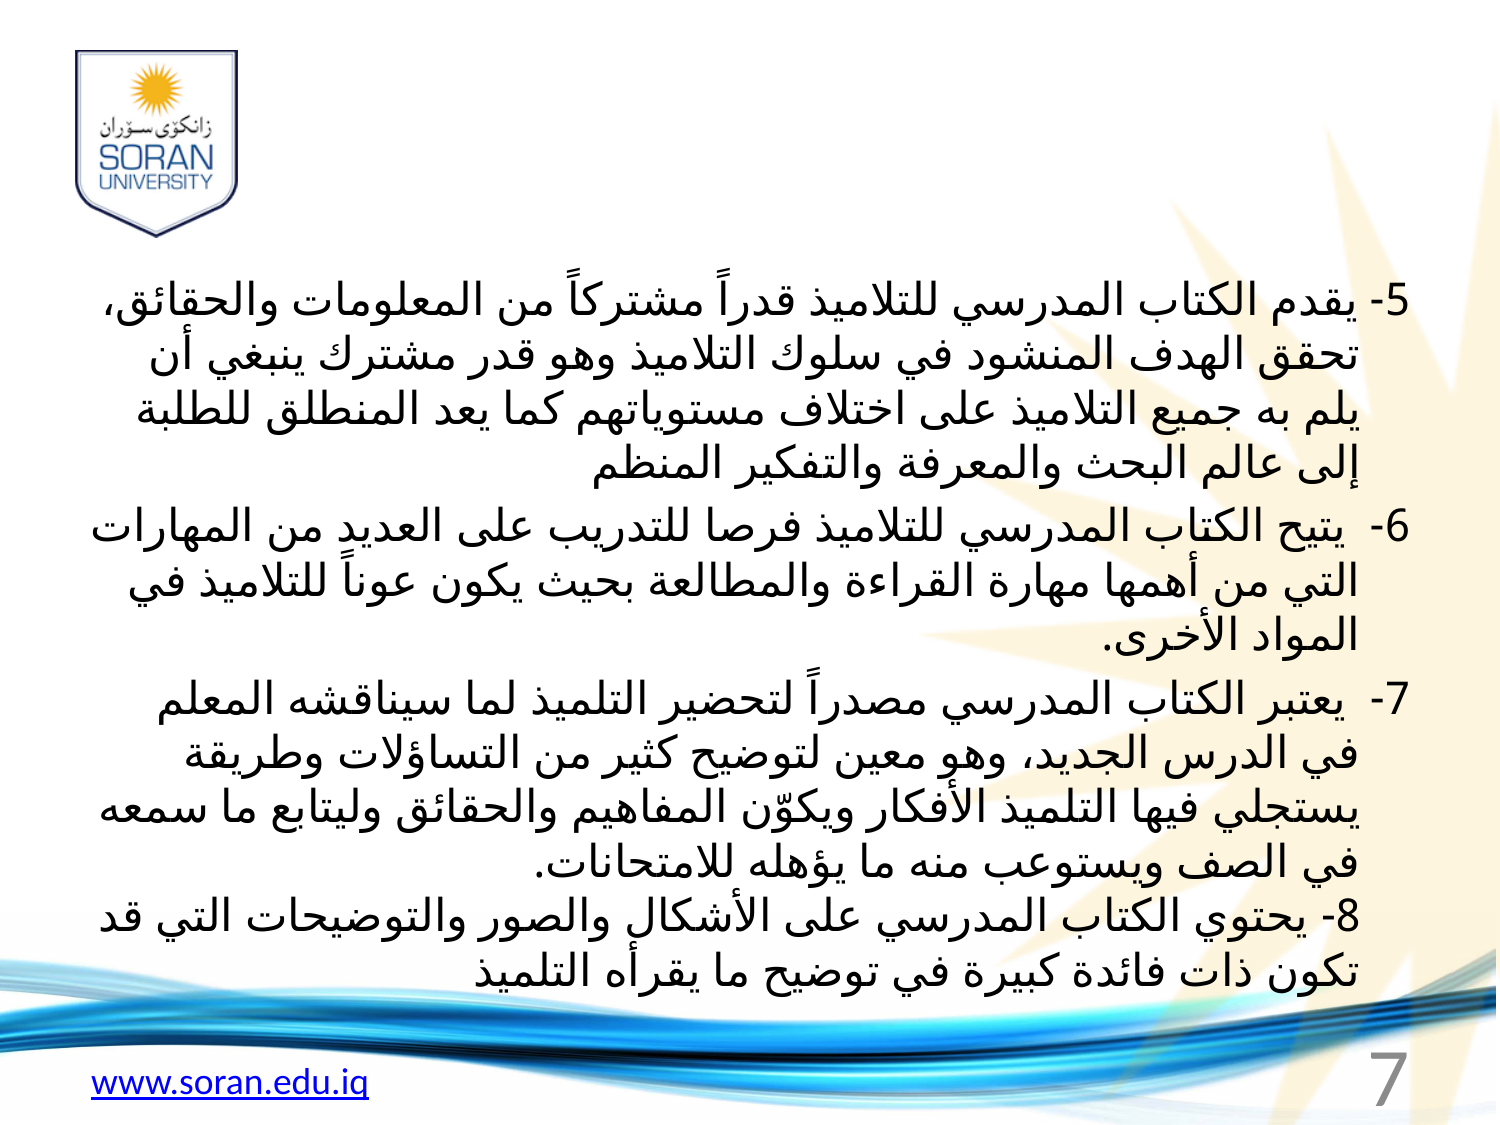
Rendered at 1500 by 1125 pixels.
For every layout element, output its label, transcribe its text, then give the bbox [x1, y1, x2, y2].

slide_number 7 [1074, 1042, 1425, 1103]
list 5- يقدم الكتاب المدرسي للتلاميذ قدراً مشتركاً من المعلومات والحقائق، تحقق الهدف المنشود في سلوك التلاميذ وهو قدر مشترك ينبغي أن يلم به جميع التلاميذ على اختلاف مستوياتهم كما يعد المنطلق للطلبة إلى عالم البحث والمعرفة والتفكير المنظم 6- يتيح الكتاب المدرسي للتلاميذ فرصا للتدريب على العديد من المهارات التي من أهمها مهارة القراءة والمطالعة بحيث يكون عوناً للتلاميذ في المواد الأخرى. 7- يعتبر الكتاب المدرسي مصدراً لتحضير التلميذ لما سيناقشه المعلم في الدرس الجديد، وهو معين لتوضيح كثير من التساؤلات وطريقة يستجلي فيها التلميذ الأفكار ويكوّن المفاهيم والحقائق وليتابع ما سمعه في الصف ويستوعب منه ما يؤهله للامتحانات. 8- يحتوي الكتاب المدرسي على الأشكال والصور والتوضيحات التي قد تكون ذات فائدة كبيرة في توضيح ما يقرأه التلميذ [75, 262, 1425, 1005]
picture [0, 99, 1500, 1125]
picture [75, 50, 238, 238]
